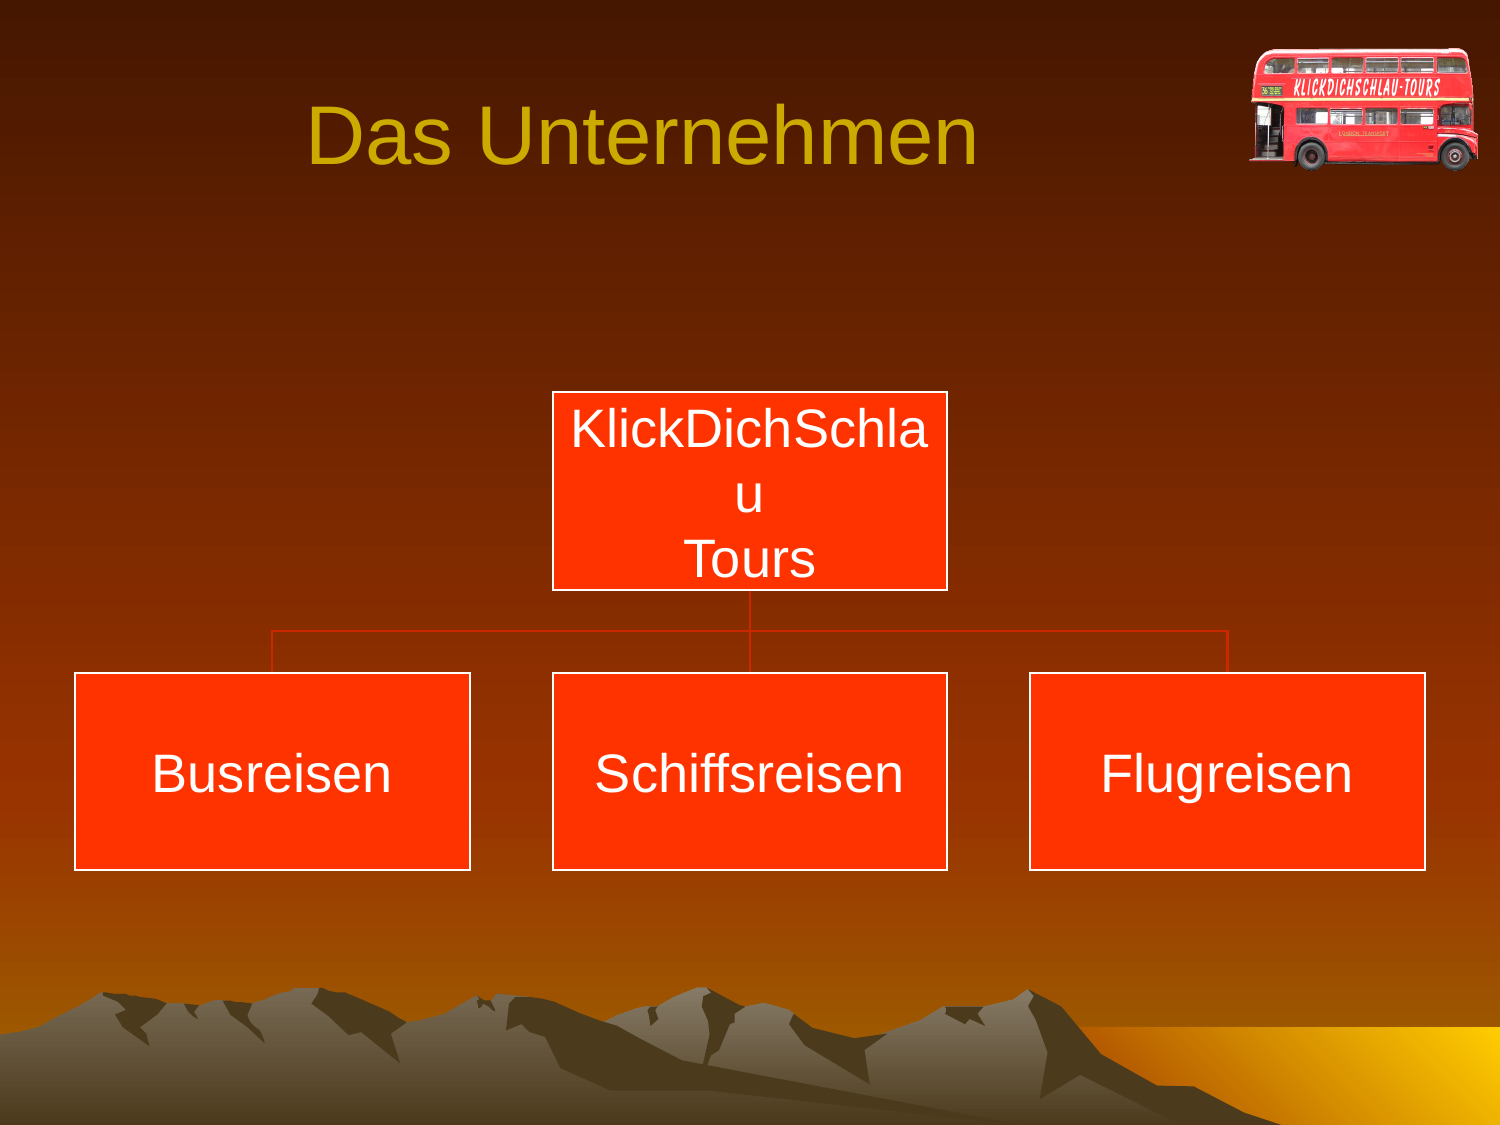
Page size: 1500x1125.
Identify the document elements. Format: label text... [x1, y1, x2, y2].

picture [1246, 42, 1483, 174]
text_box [74, 262, 1425, 1000]
title Das Unternehmen [75, 37, 1211, 225]
